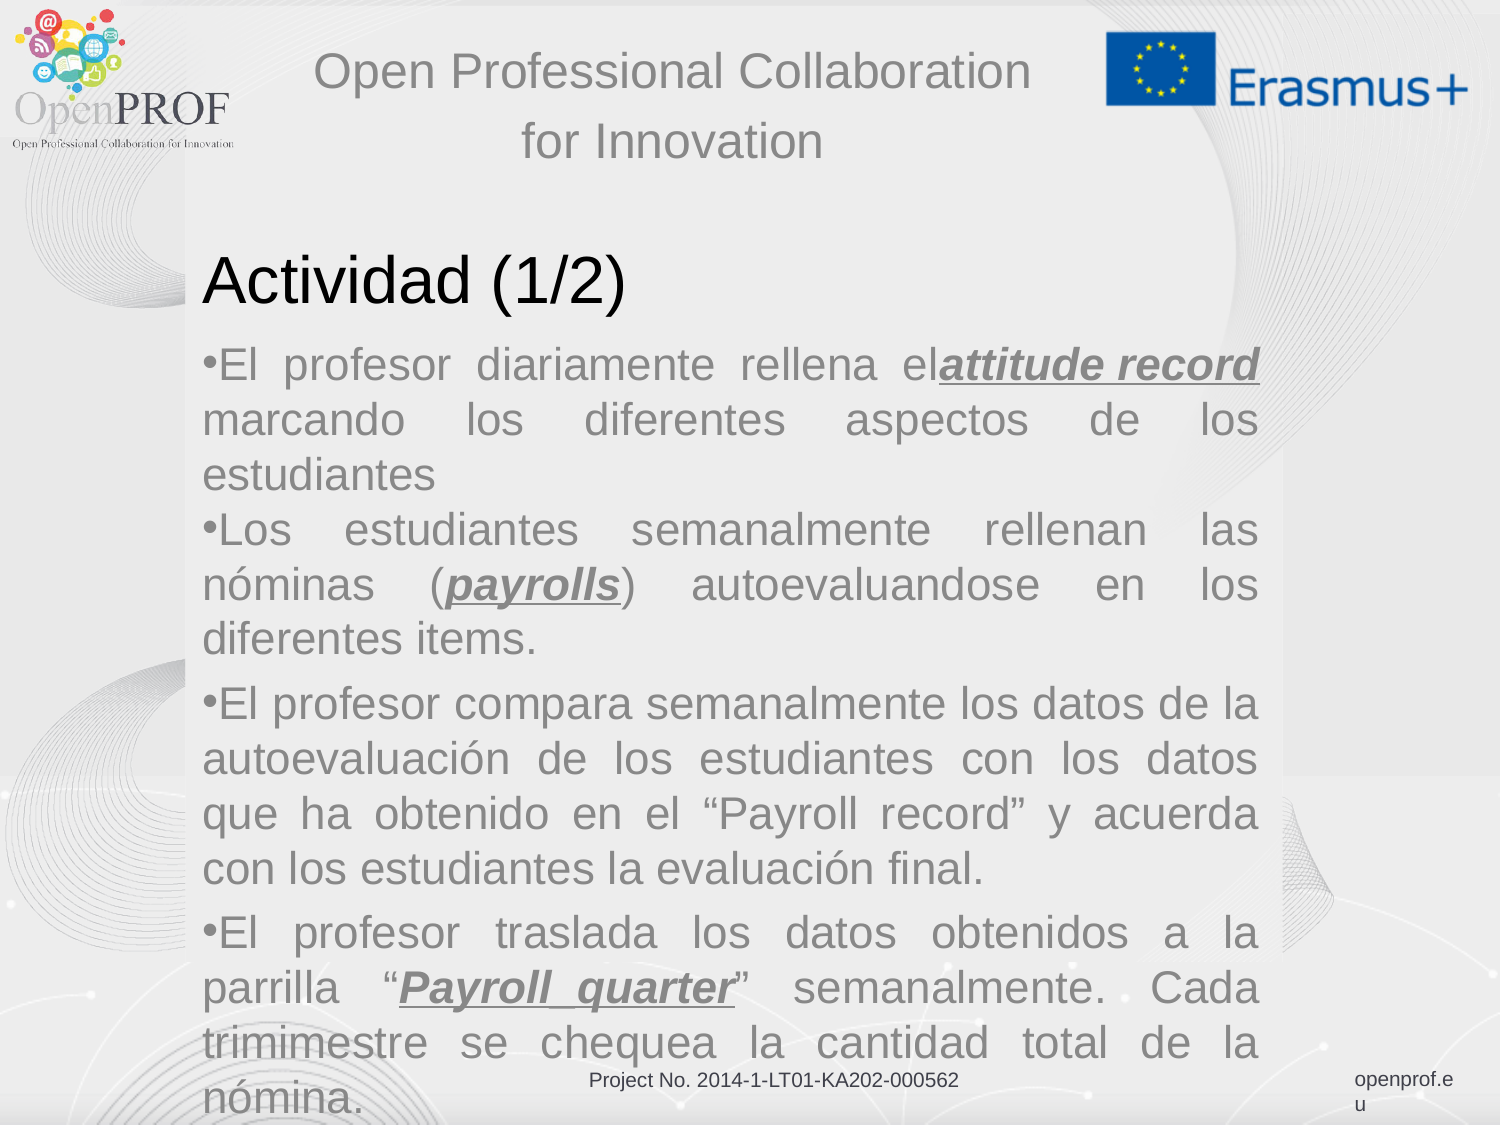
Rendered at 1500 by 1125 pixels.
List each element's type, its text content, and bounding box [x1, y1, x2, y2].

picture [0, 0, 1500, 1125]
text_box Open Professional Collaboration for Innovation [251, 31, 1110, 156]
subtitle El profesor diariamente rellena elattitude record marcando los diferentes aspectos de los estudiantes Los estudiantes semanalmente rellenan las nóminas (payrolls) autoevaluandose en los diferentes items. El profesor compara semanalmente los datos de la autoevaluación de los estudiantes con los datos que ha obtenido en el “Payroll record” y acuerda con los estudiantes la evaluación final. El profesor traslada los datos obtenidos a la parrilla “Payroll_quarter” semanalmente. Cada trimimestre se chequea la cantidad total de la nómina. [187, 326, 1275, 577]
title Actividad (1/2) [187, 249, 1317, 386]
